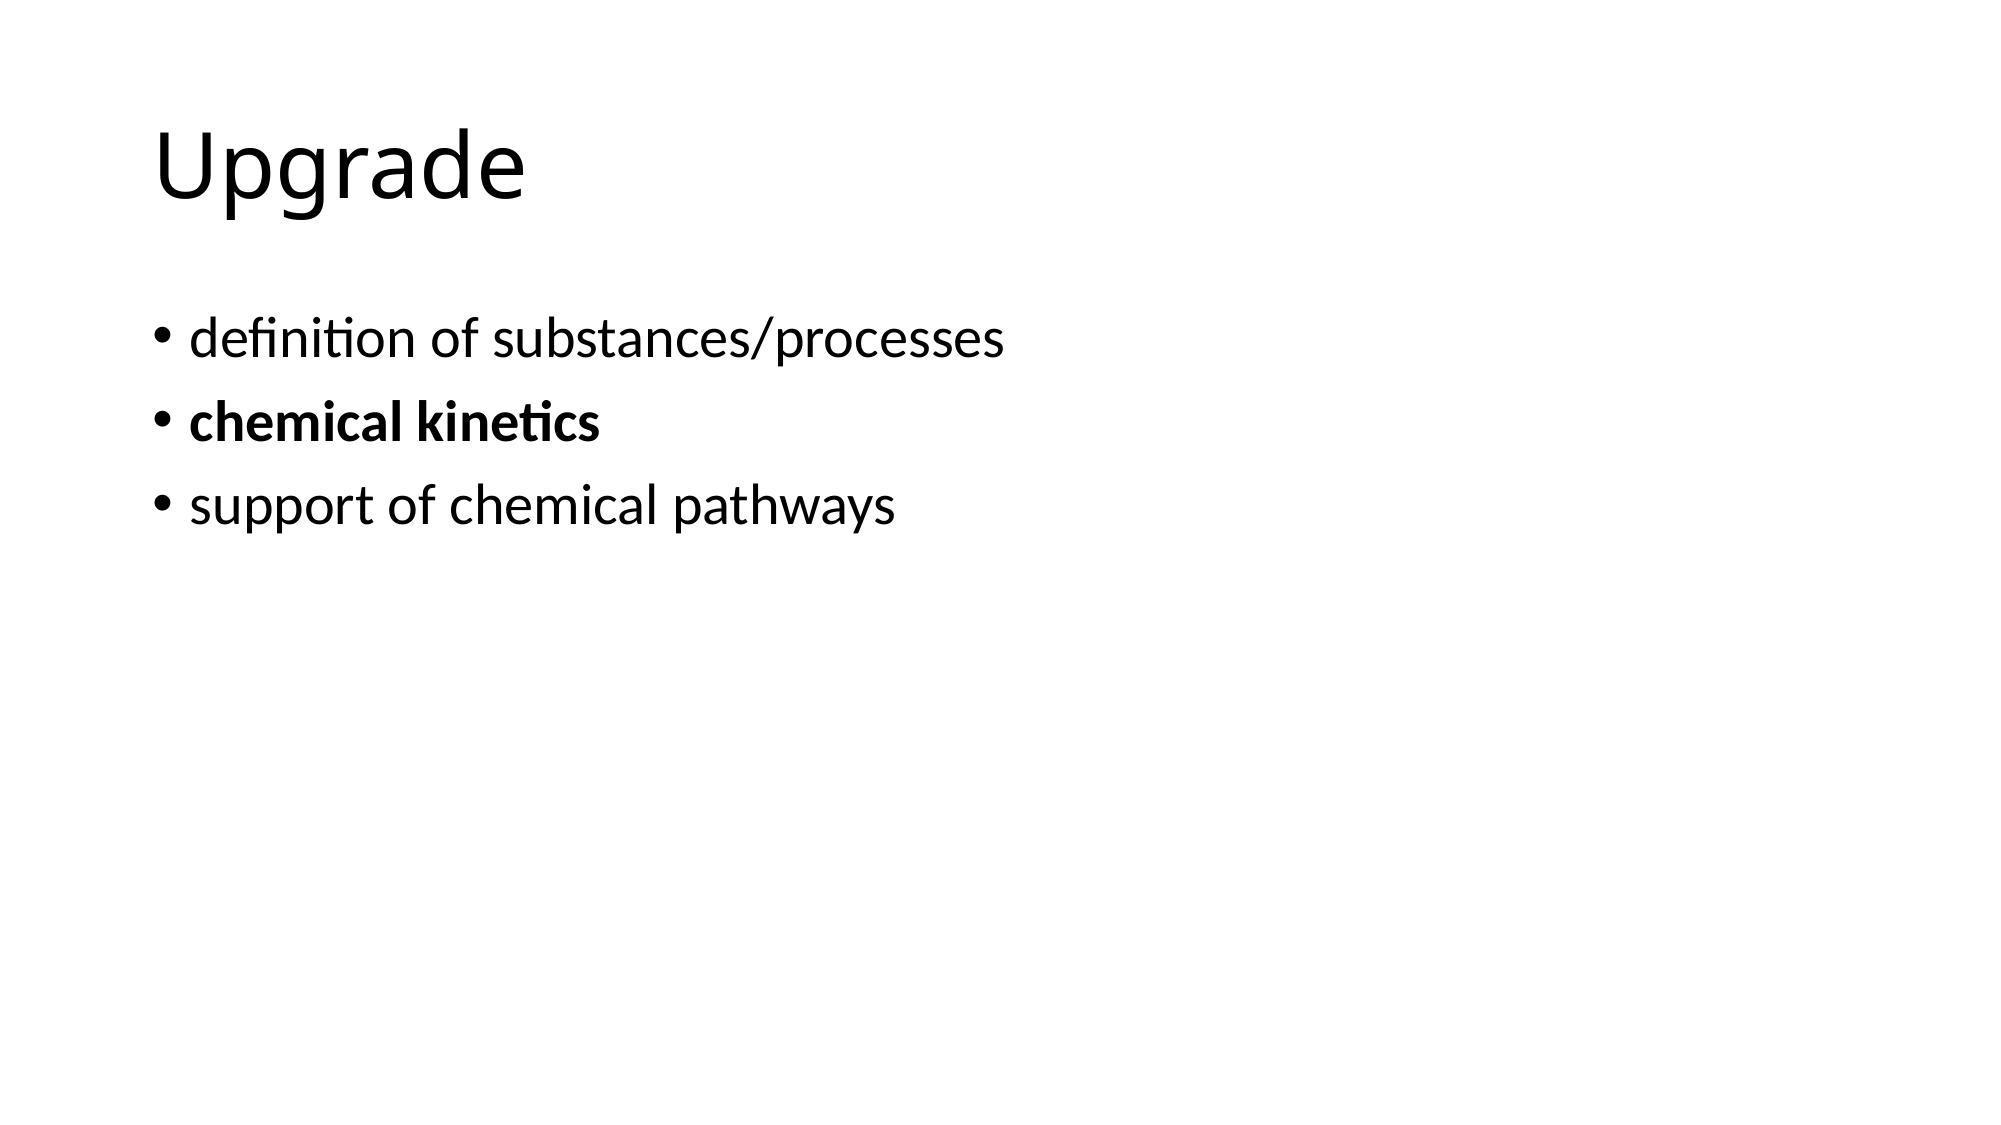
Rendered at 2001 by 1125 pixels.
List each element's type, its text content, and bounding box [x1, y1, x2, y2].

title Upgrade [137, 59, 1863, 278]
list definition of substances/processes chemical kinetics support of chemical pathways [137, 299, 1863, 1014]
